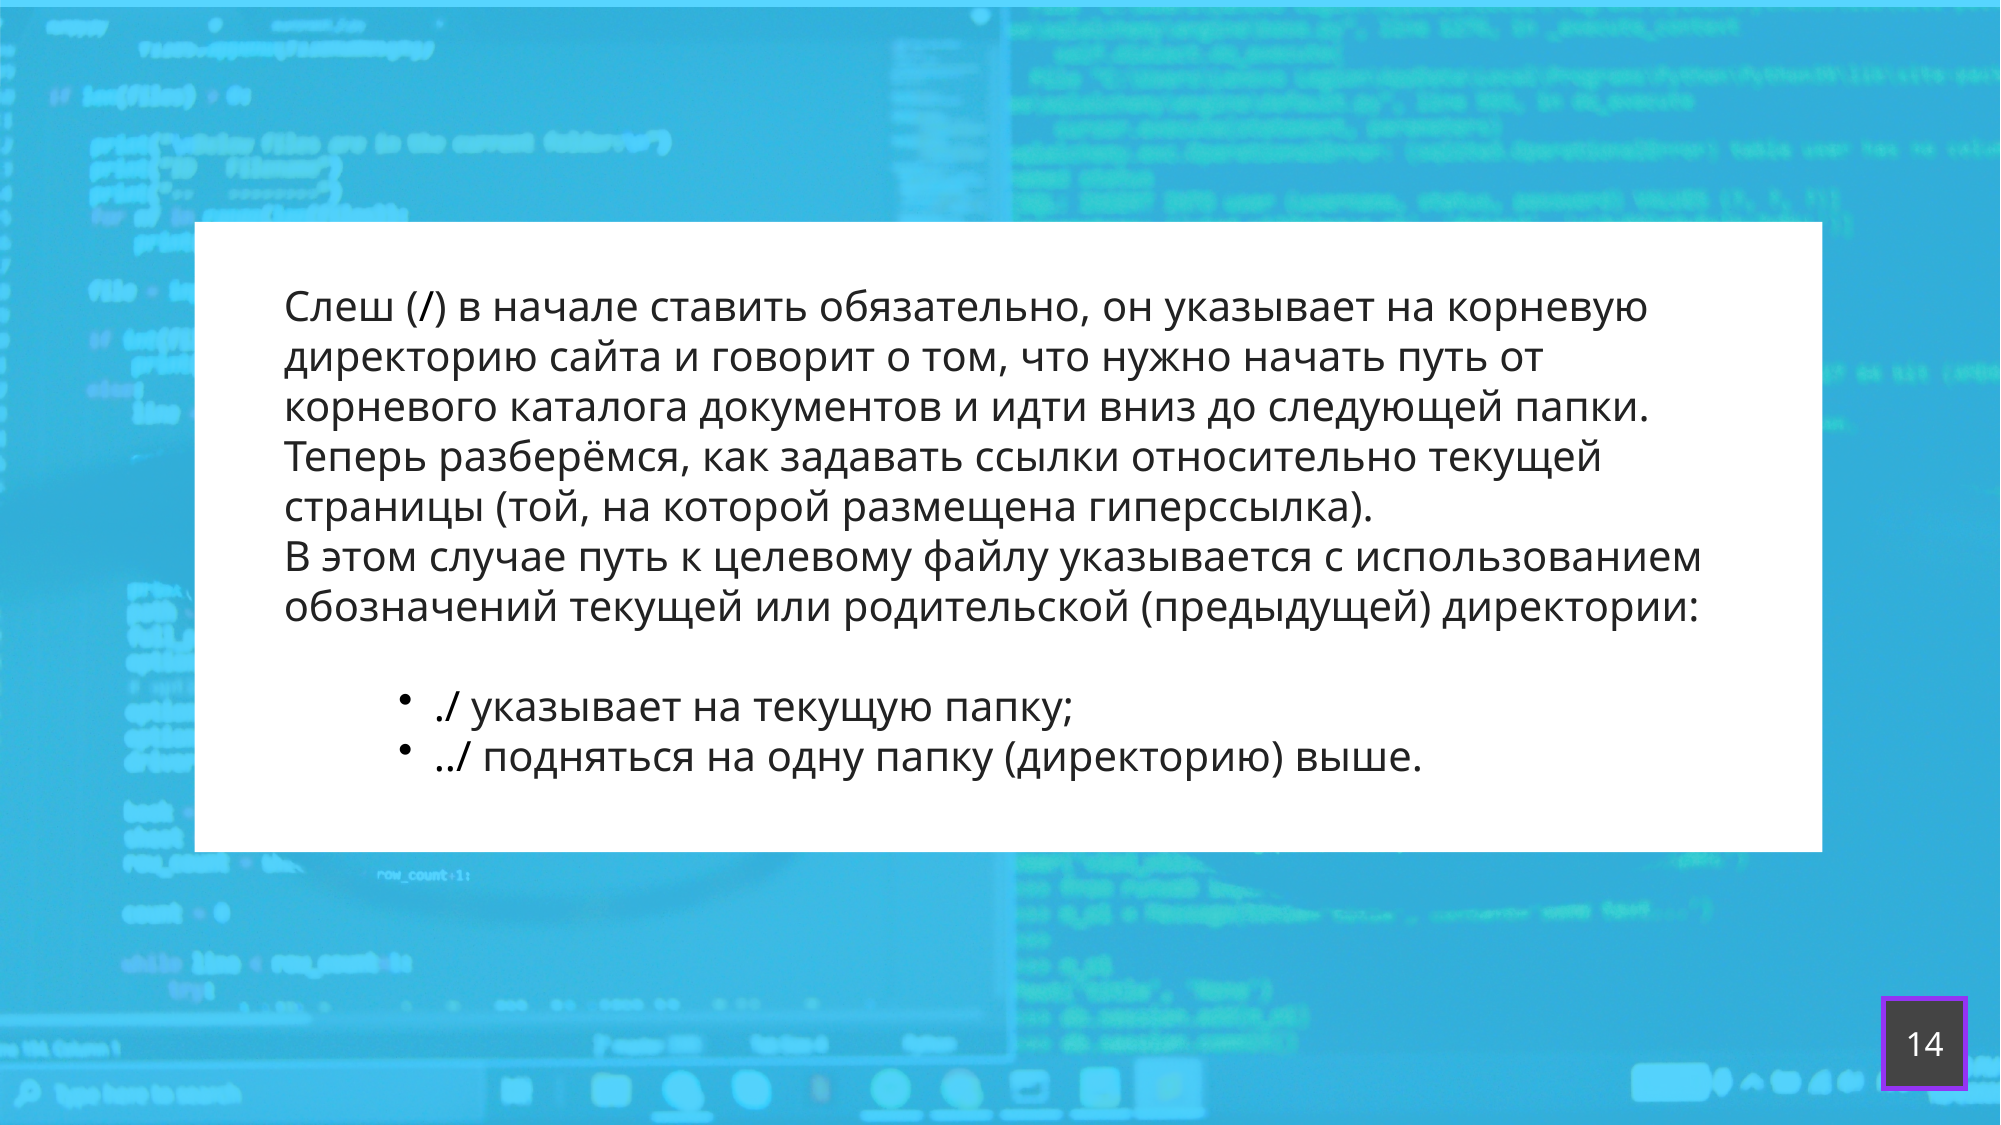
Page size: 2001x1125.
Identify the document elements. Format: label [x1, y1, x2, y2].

text_box [1, 0, 2000, 7]
picture [0, 7, 2000, 1125]
